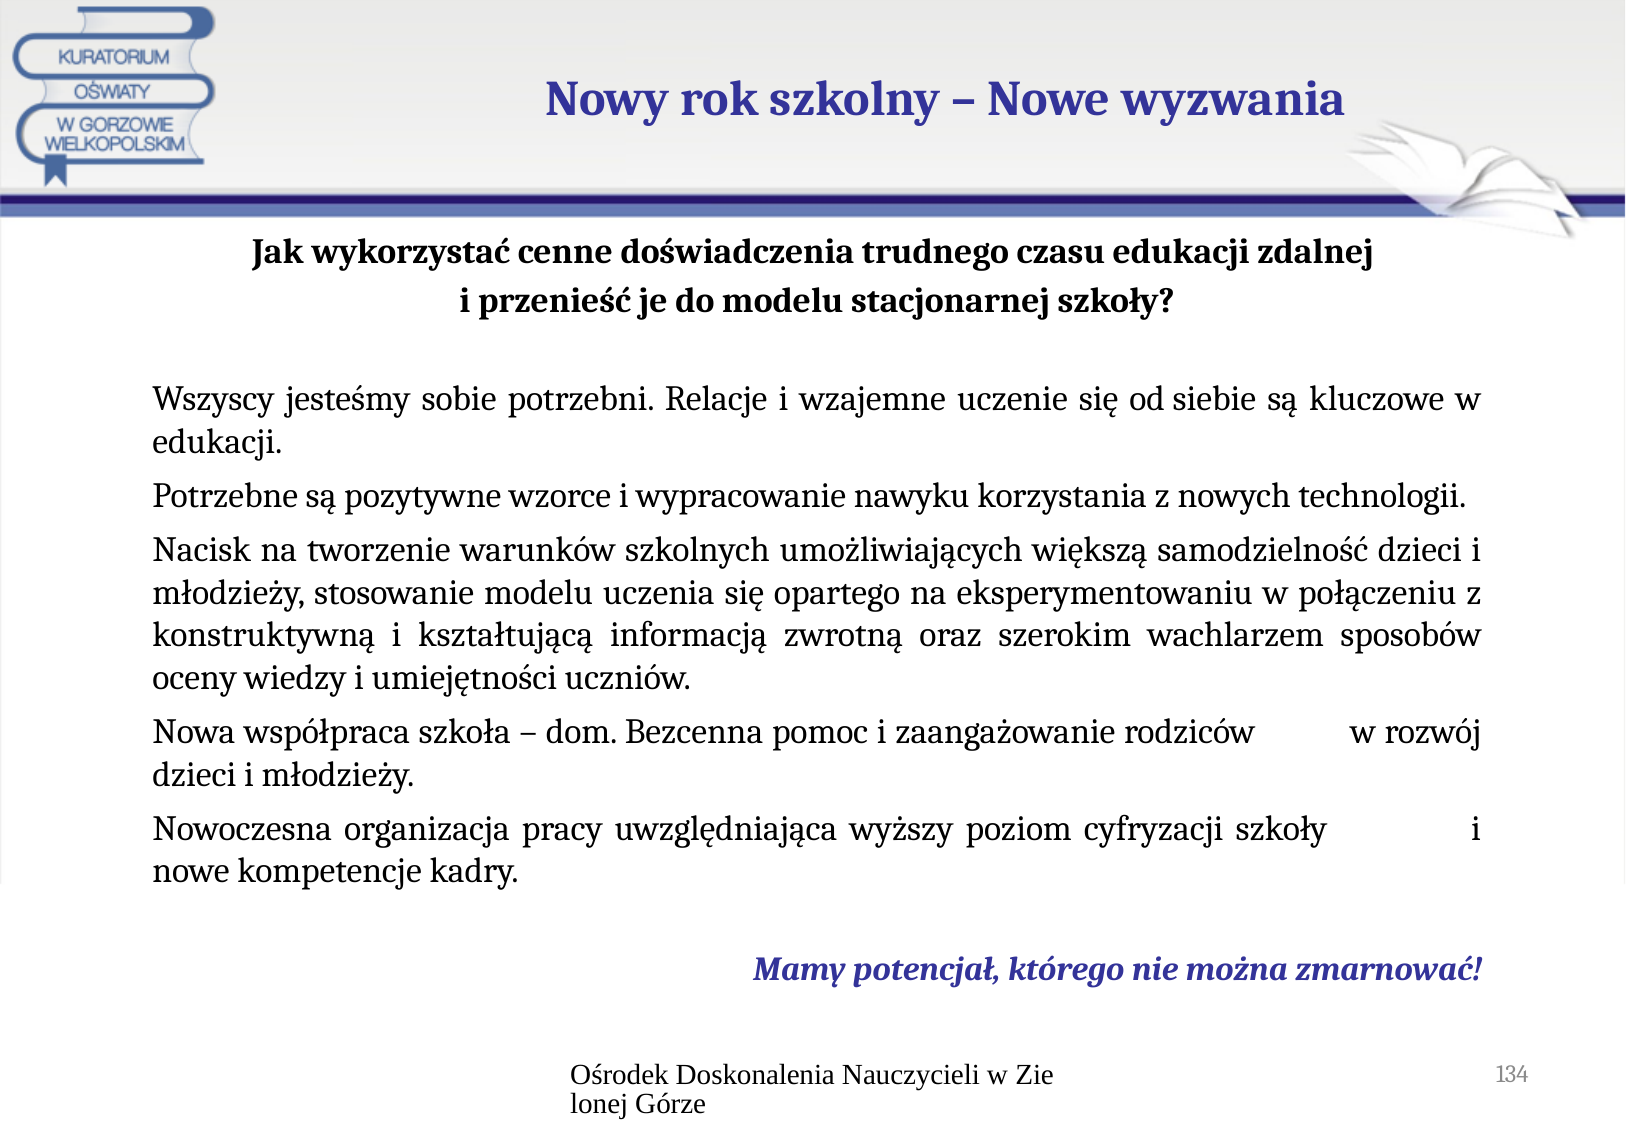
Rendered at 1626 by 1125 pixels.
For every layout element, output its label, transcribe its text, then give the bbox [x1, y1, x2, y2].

footer Ośrodek Doskonalenia Nauczycieli w Zielonej Górze [555, 1042, 1070, 1103]
picture [0, 0, 1626, 1125]
slide_number 134 [1164, 1042, 1544, 1103]
list Jak wykorzystać cenne doświadczenia trudnego czasu edukacji zdalnej i przenieść je do modelu stacjonarnej szkoły? Wszyscy jesteśmy sobie potrzebni. Relacje i wzajemne uczenie się od siebie są kluczowe w edukacji. Potrzebne są pozytywne wzorce i wypracowanie nawyku korzystania z nowych technologii. Nacisk na tworzenie warunków szkolnych umożliwiających większą samodzielność dzieci i młodzieży, stosowanie modelu uczenia się opartego na eksperymentowaniu w połączeniu z konstruktywną i kształtującą informacją zwrotną oraz szerokim wachlarzem sposobów oceny wiedzy i umiejętności uczniów. Nowa współpraca szkoła – dom. Bezcenna pomoc i zaangażowanie rodziców w rozwój dzieci i młodzieży. Nowoczesna organizacja pracy uwzględniająca wyższy poziom cyfryzacji szkoły i nowe kompetencje kadry. Mamy potencjał, którego nie można zmarnować! [137, 219, 1498, 1005]
title Nowy rok szkolny – Nowe wyzwania [304, 19, 1587, 172]
